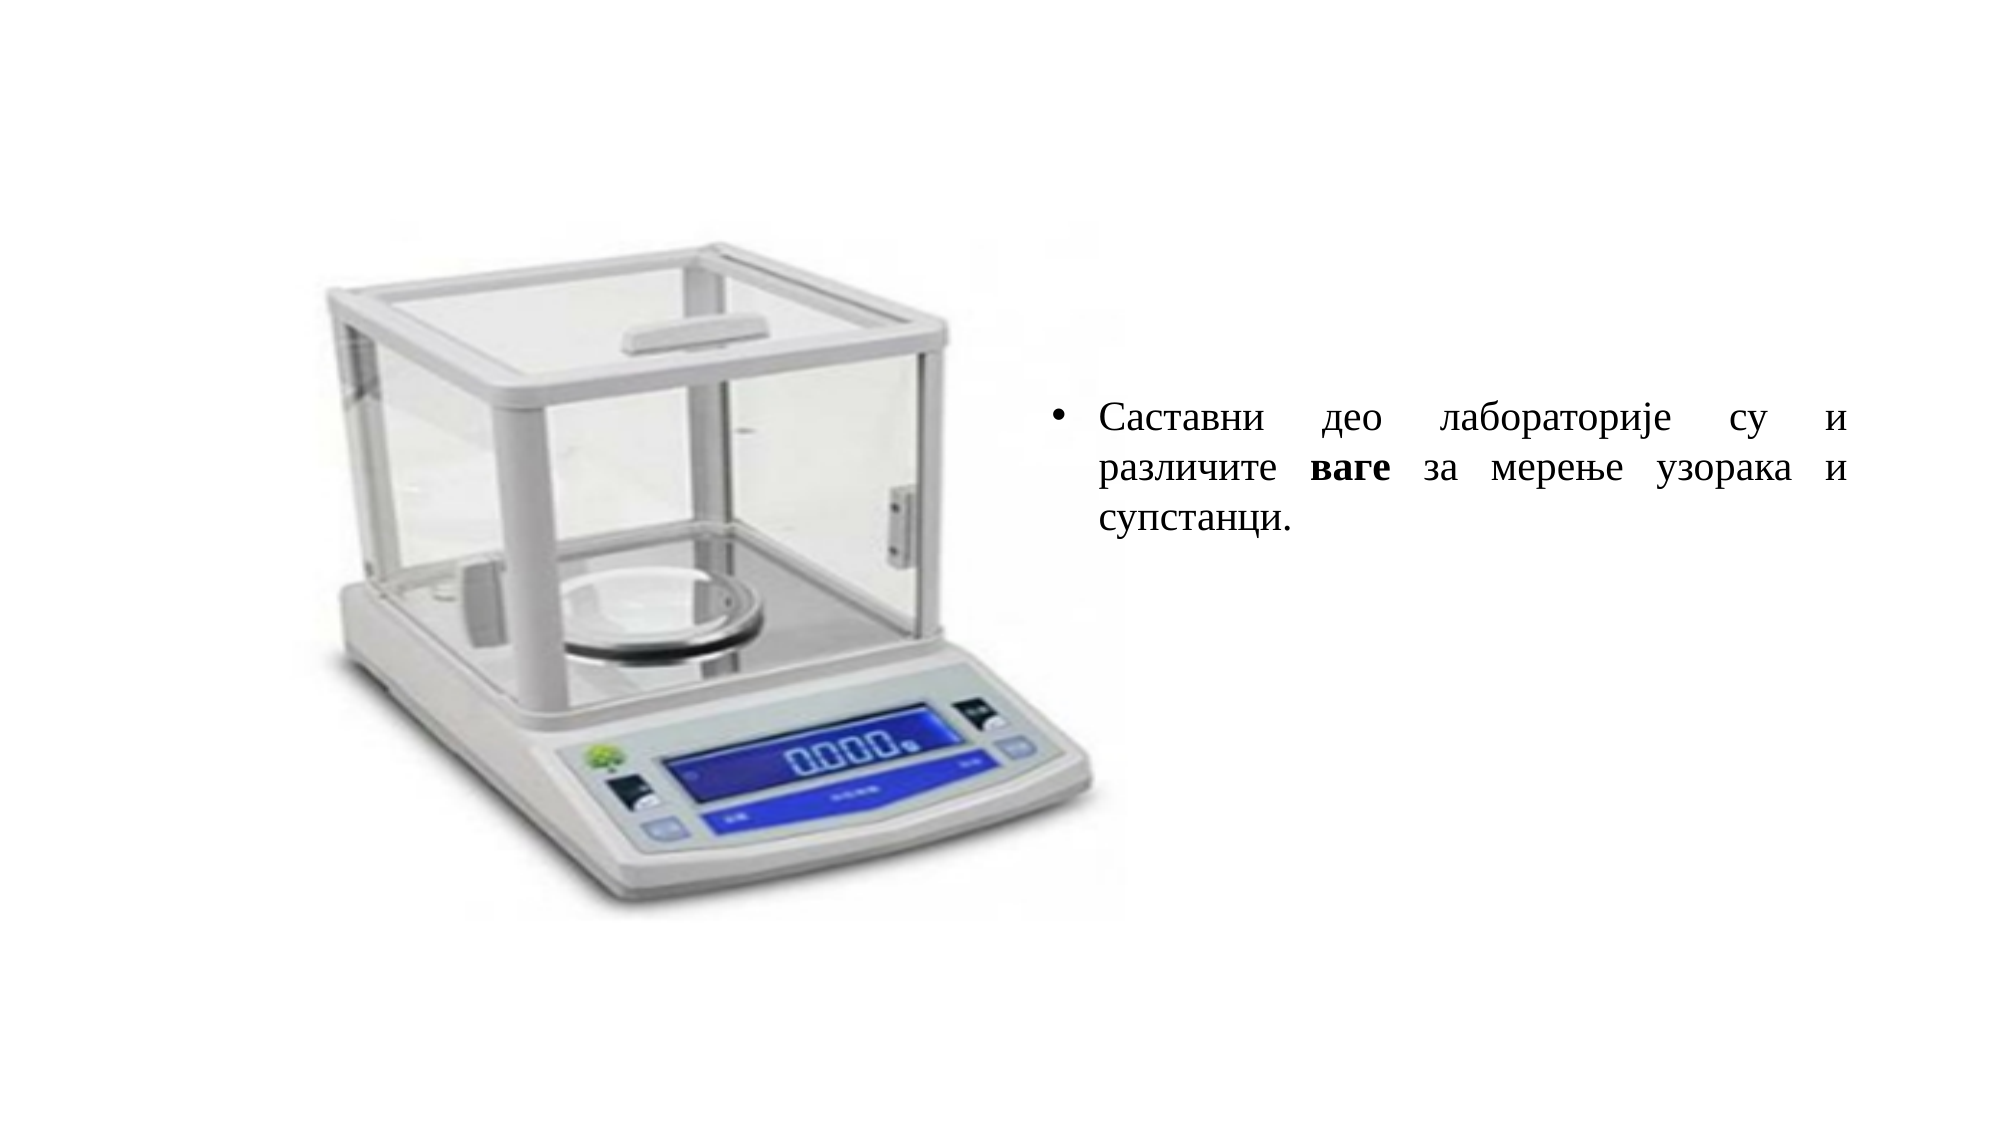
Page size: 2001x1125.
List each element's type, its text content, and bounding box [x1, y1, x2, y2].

picture [263, 218, 1142, 941]
text_box Саставни део лабораторије су и различите ваге за мерење узорака и супстанци. [1142, 381, 1863, 547]
